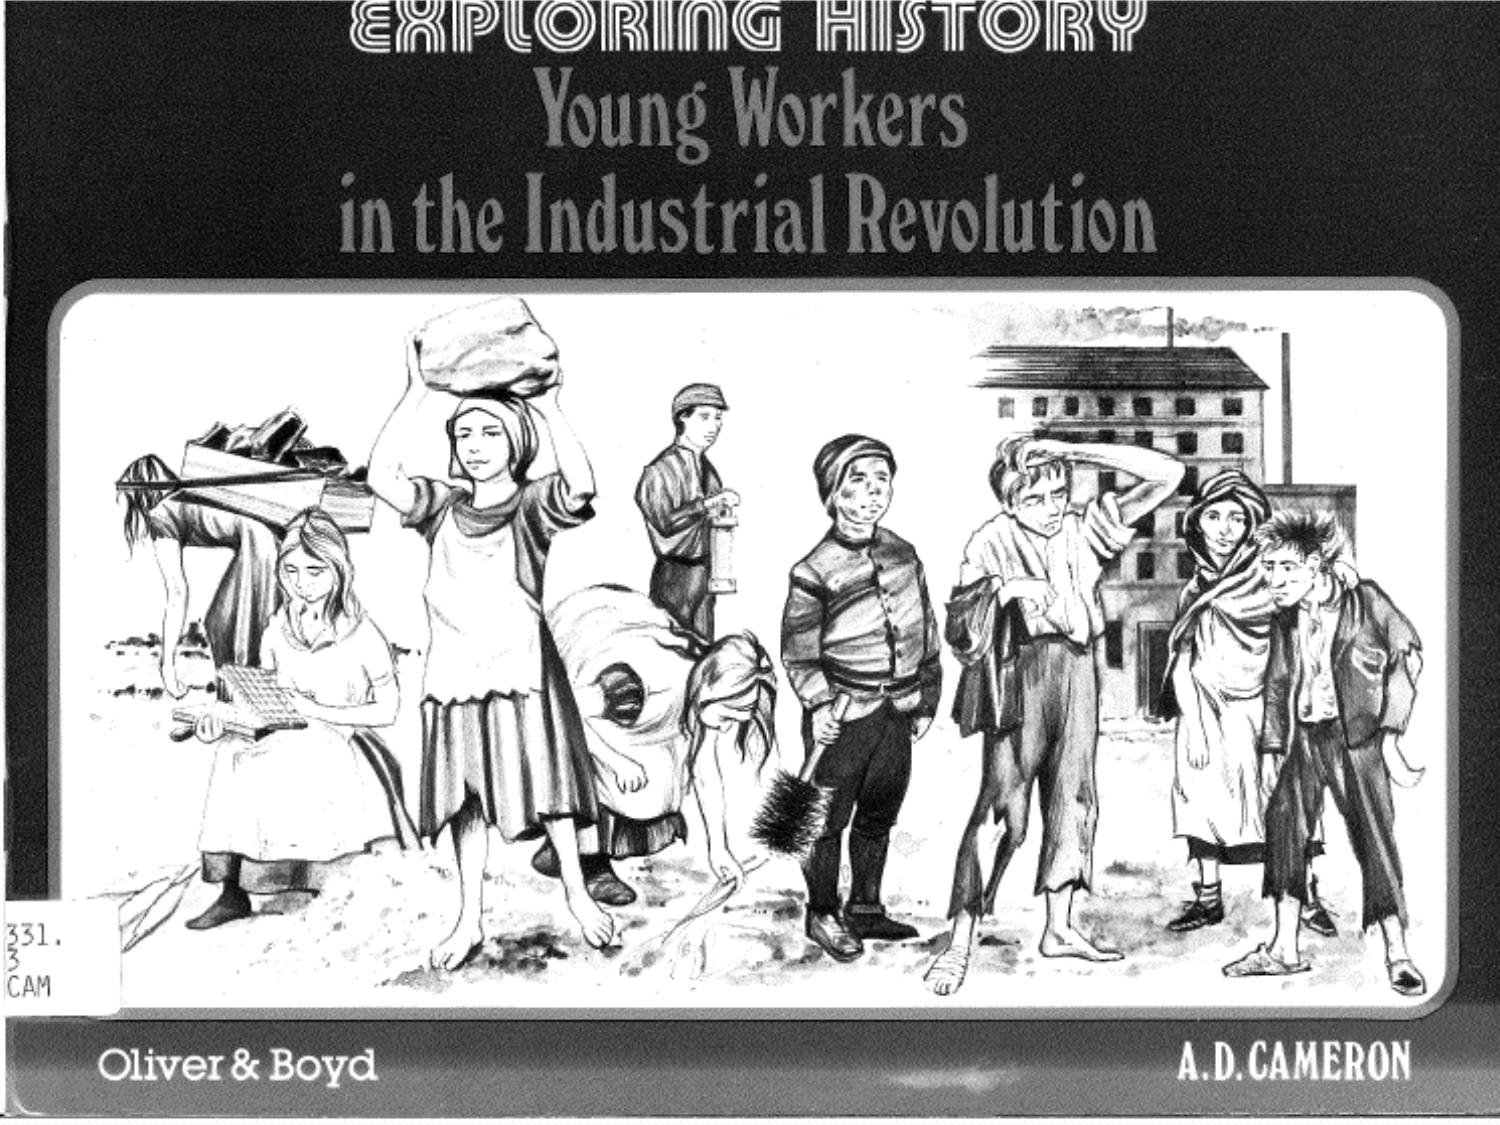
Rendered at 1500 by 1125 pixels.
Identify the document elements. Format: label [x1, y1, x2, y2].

list [0, 0, 1500, 1121]
